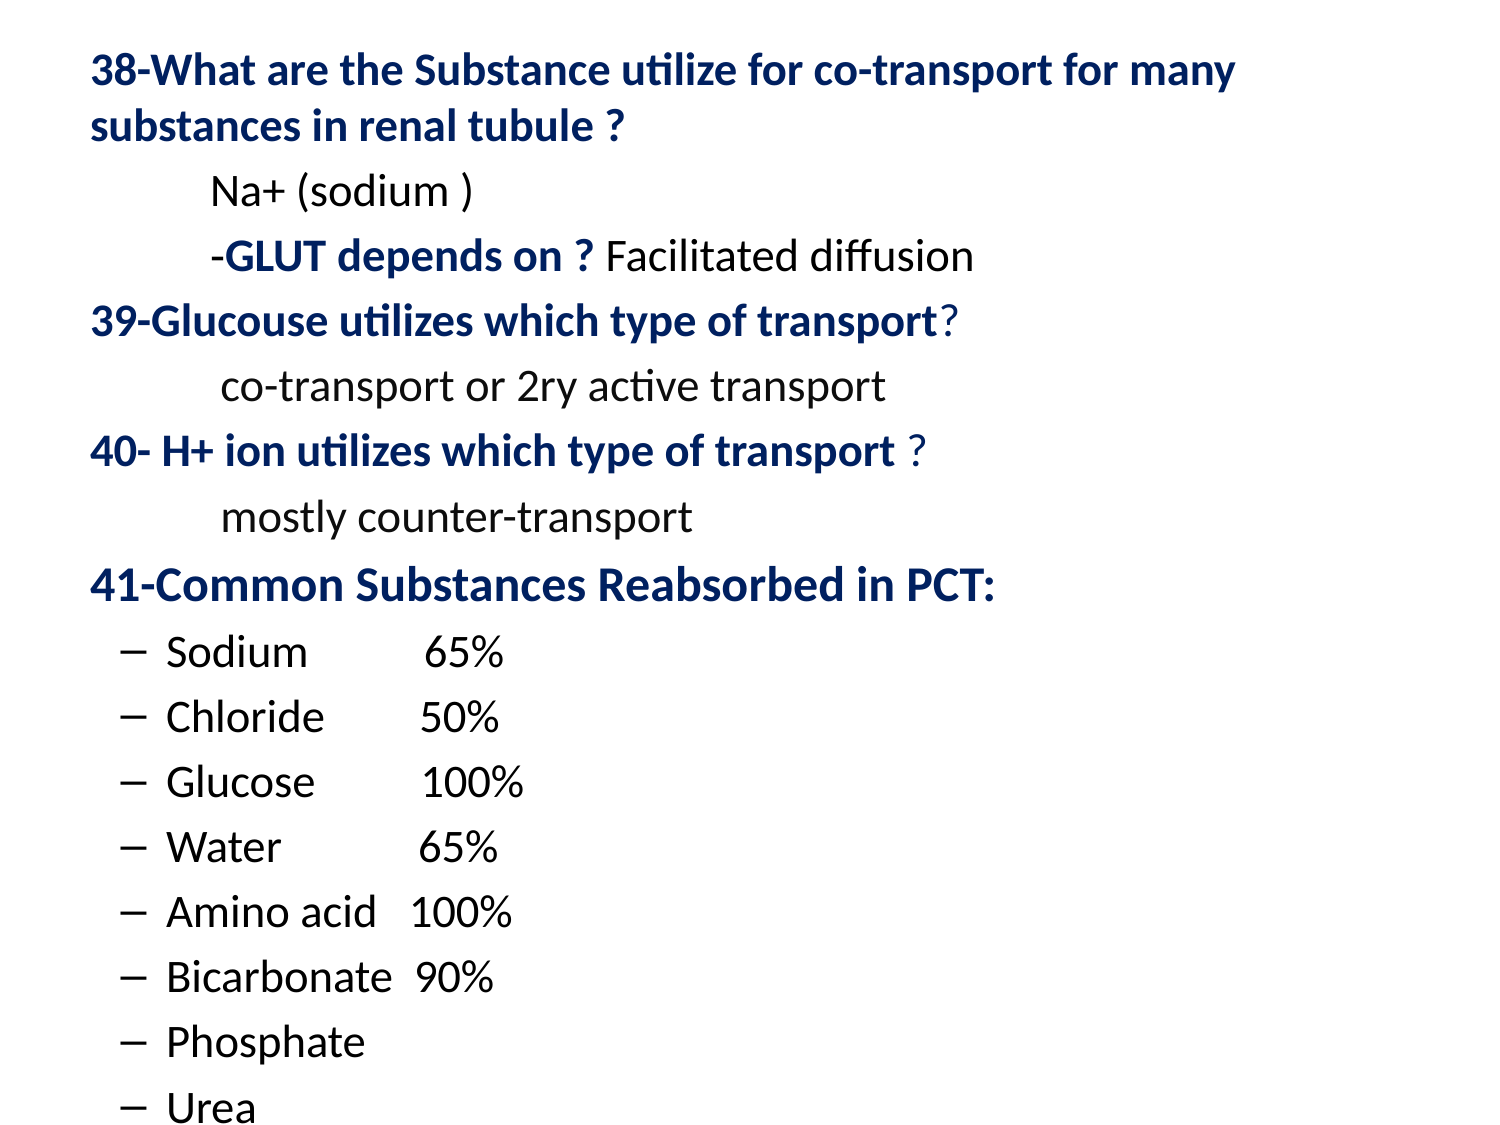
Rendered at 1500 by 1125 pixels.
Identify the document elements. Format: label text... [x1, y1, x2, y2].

list 38-What are the Substance utilize for co-transport for many substances in renal tubule ? Na+ (sodium ) -GLUT depends on ? Facilitated diffusion 39-Glucouse utilizes which type of transport? co-transport or 2ry active transport 40- H+ ion utilizes which type of transport ? mostly counter-transport 41-Common Substances Reabsorbed in PCT: Sodium 65% Chloride 50% Glucose 100% Water 65% Amino acid 100% Bicarbonate 90% Phosphate Urea [75, 31, 1425, 1125]
